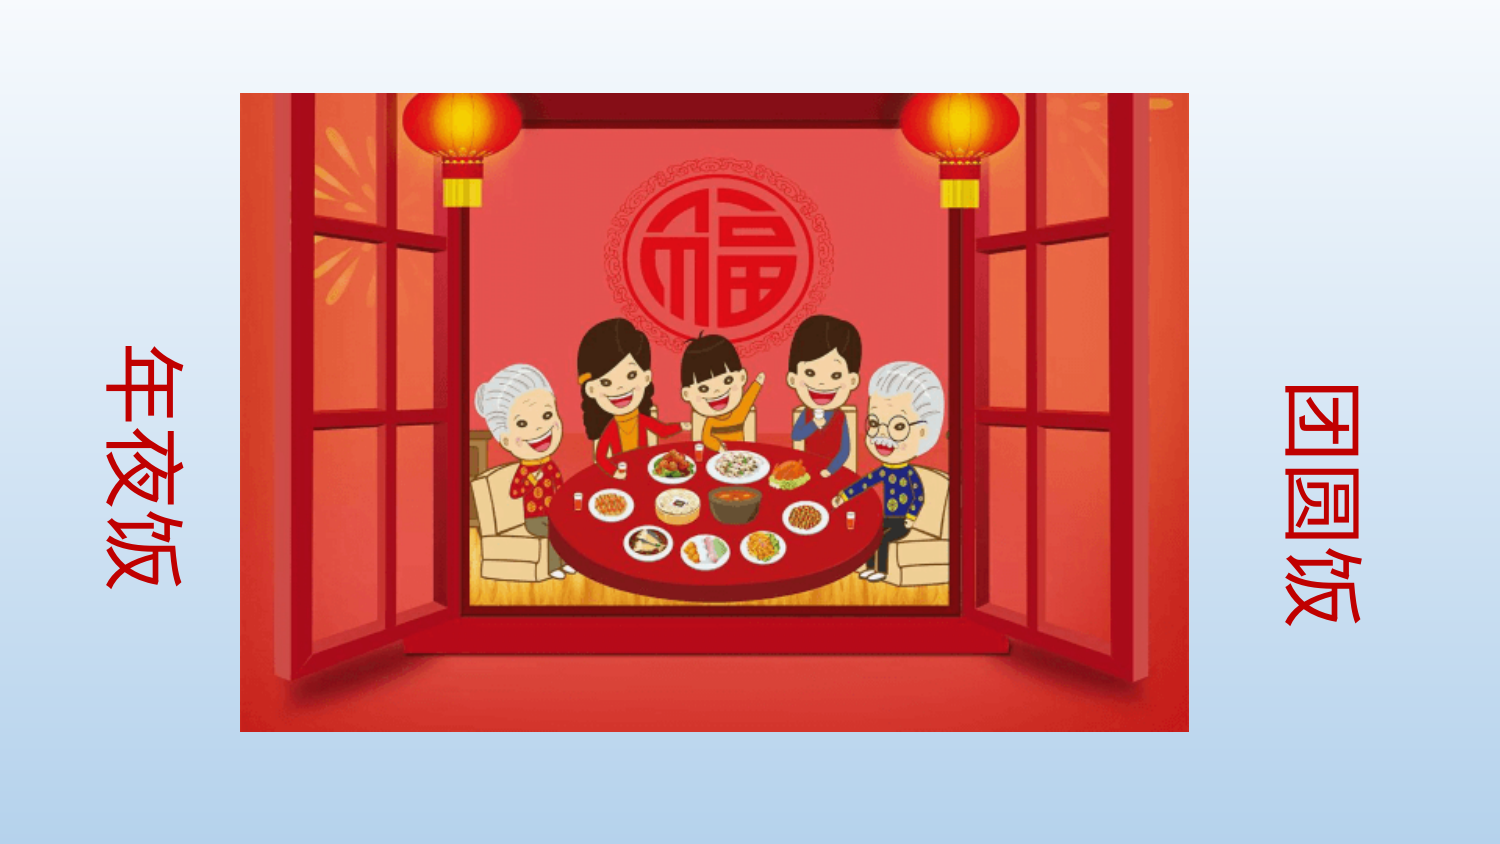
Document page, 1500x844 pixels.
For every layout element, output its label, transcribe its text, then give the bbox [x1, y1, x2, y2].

text_box 年夜饭 [73, 328, 205, 596]
text_box 团圆饭 [1252, 364, 1384, 633]
picture [240, 93, 1189, 732]
